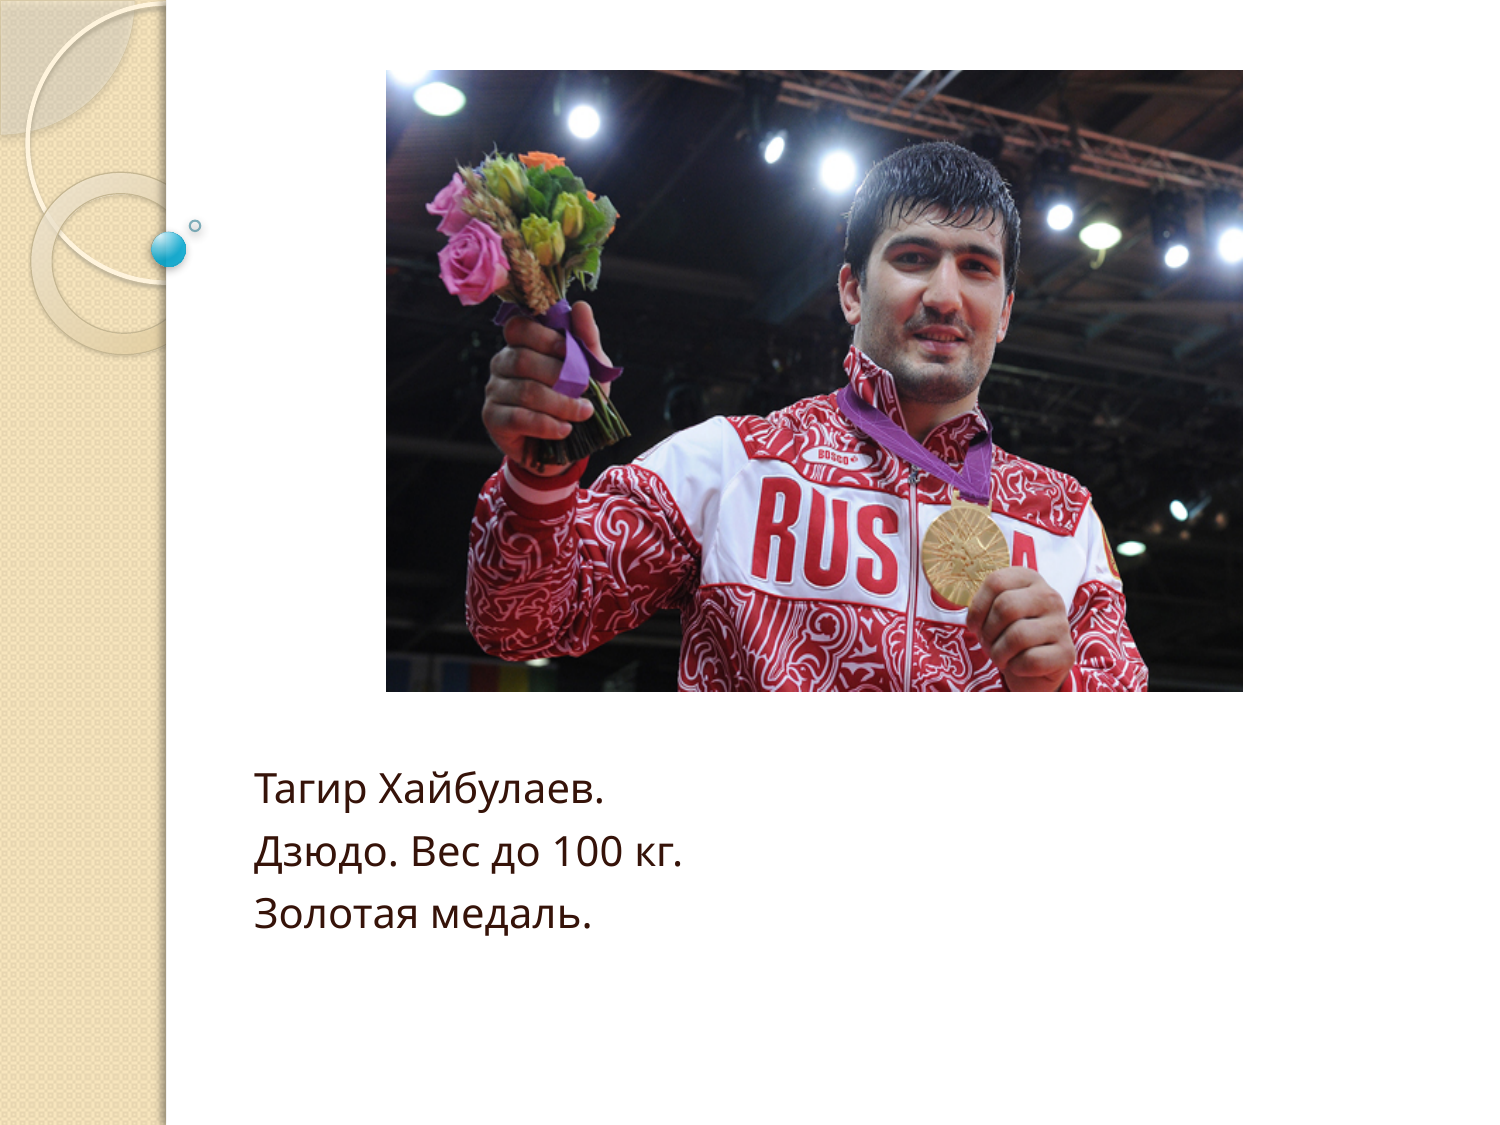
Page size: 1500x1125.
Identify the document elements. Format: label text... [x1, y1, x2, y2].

picture [386, 70, 1243, 692]
subtitle Тагир Хайбулаев. Дзюдо. Вес до 100 кг. Золотая медаль. [234, 761, 1450, 1032]
